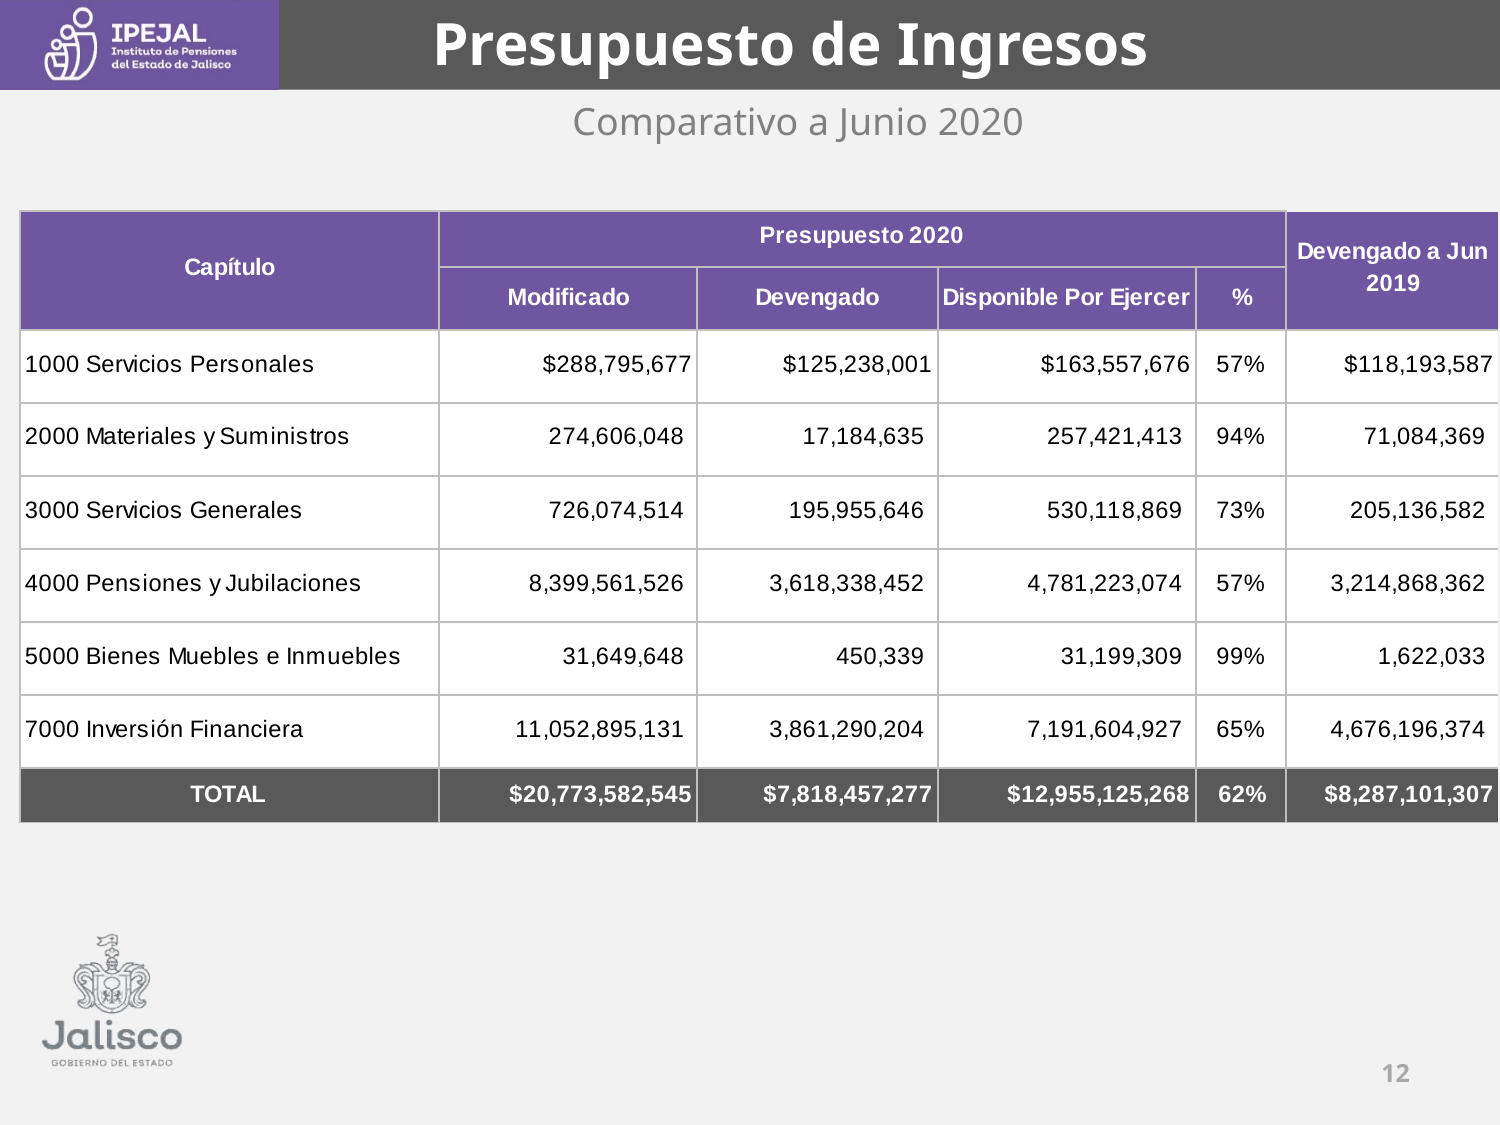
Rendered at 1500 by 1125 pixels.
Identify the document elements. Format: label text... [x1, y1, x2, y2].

picture [38, 914, 206, 1103]
slide_number 12 [1074, 1042, 1425, 1103]
picture [18, 210, 1500, 825]
text_box Comparativo a Junio 2020 [557, 90, 1039, 151]
picture [0, 0, 279, 90]
list Presupuesto de Ingresos [283, 0, 1314, 88]
